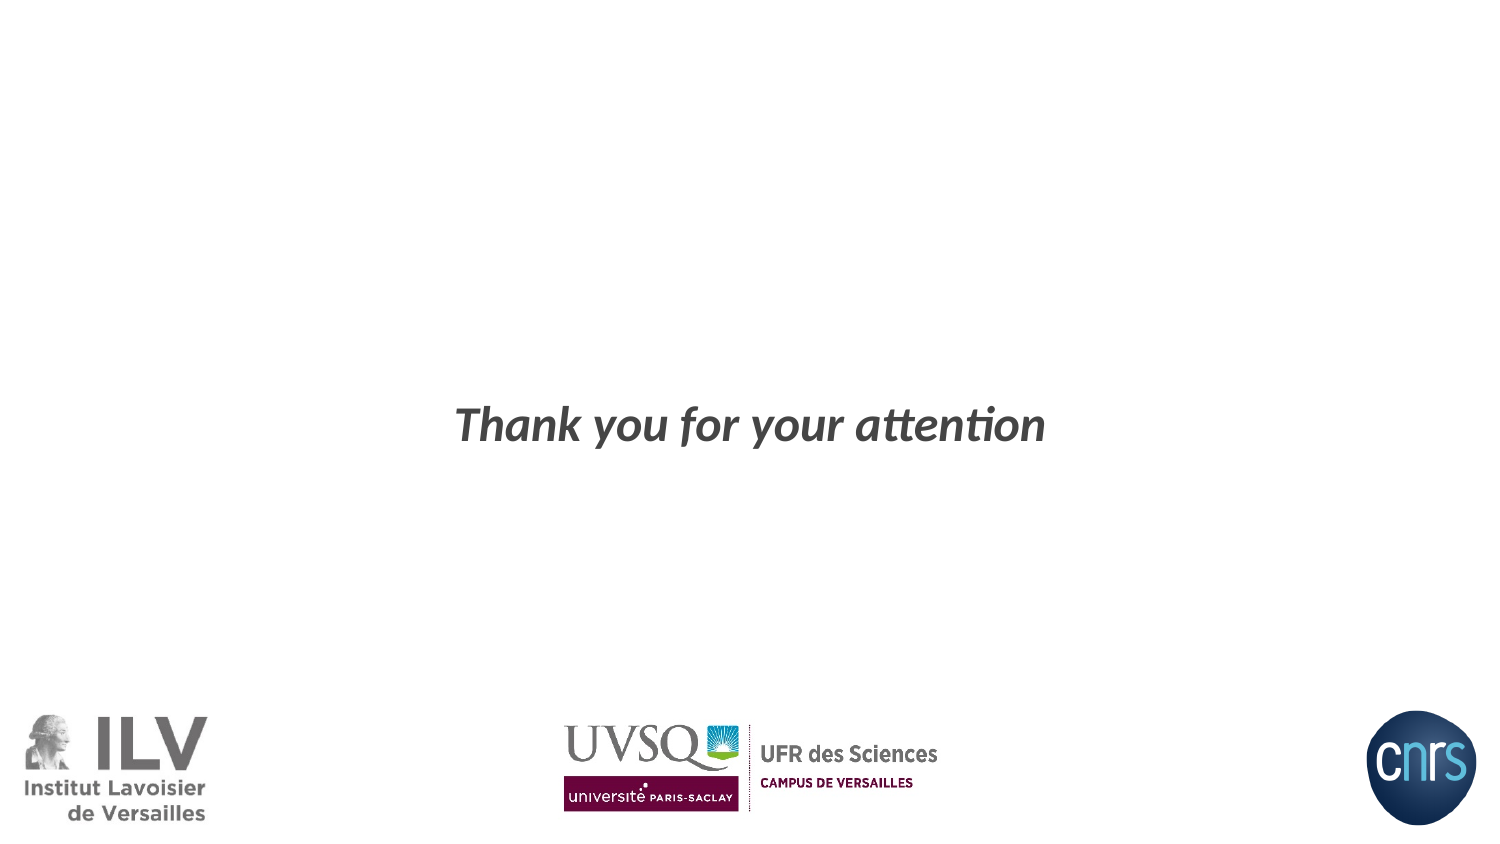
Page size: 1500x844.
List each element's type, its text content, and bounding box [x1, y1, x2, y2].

text_box Thank you for your attention [233, 383, 1267, 459]
picture [21, 708, 214, 828]
picture [1363, 708, 1479, 828]
picture [546, 708, 954, 828]
